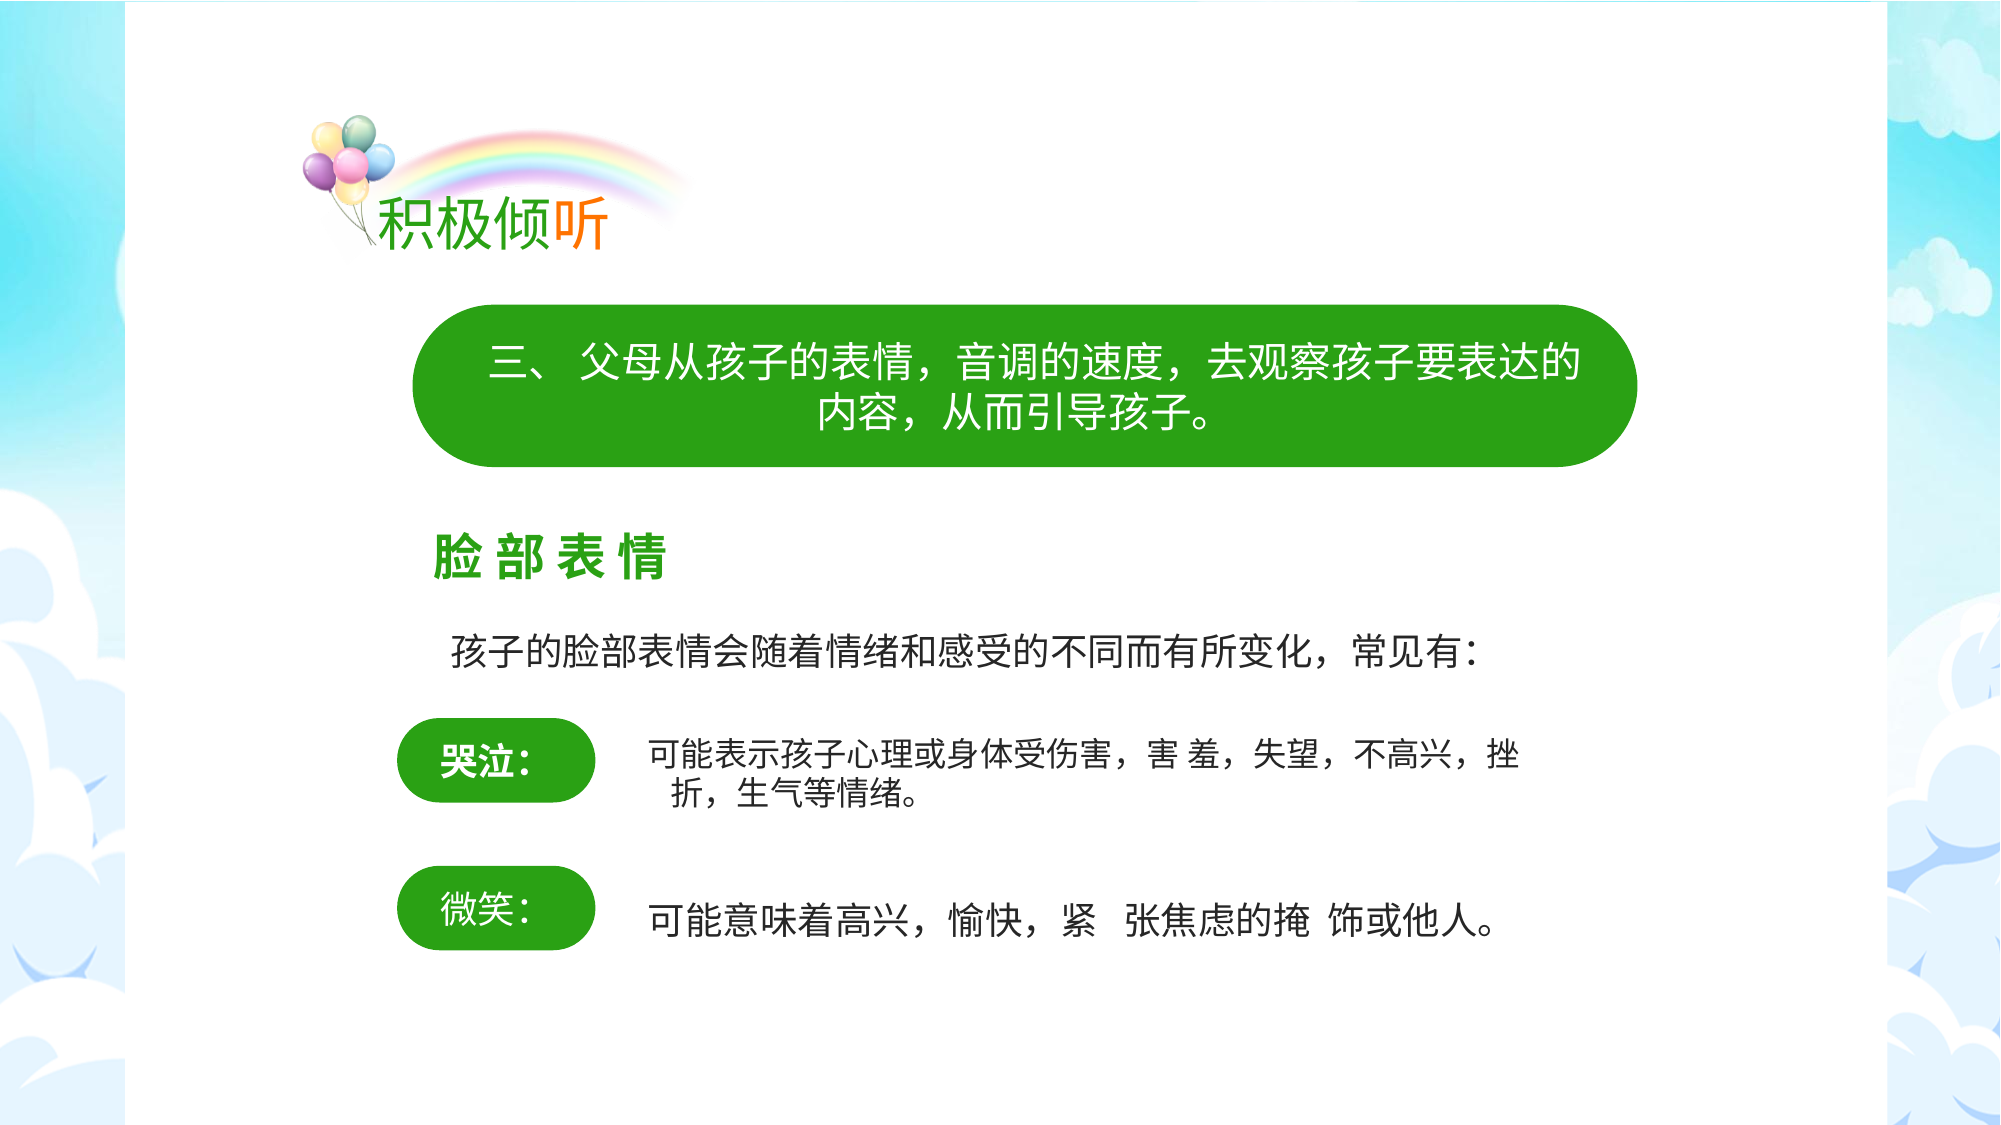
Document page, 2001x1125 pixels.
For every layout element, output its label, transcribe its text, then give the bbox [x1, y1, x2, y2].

text_box 孩子的脸部表情会随着情绪和感受的不同而有所变化，常见有： [418, 626, 1666, 682]
text_box 哭泣： [397, 718, 596, 803]
text_box 脸 部 表 情 [419, 518, 683, 593]
text_box 三、 父母从孩子的表情，音调的速度，去观察孩子要表达的内容，从而引导孩子。 [412, 304, 1638, 468]
text_box 可能意味着高兴，愉快，紧 张焦虑的掩 饰或他人。 [632, 895, 1533, 951]
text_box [251, 96, 771, 273]
text_box 微笑： [397, 865, 596, 951]
picture [0, 0, 2000, 1125]
text_box 可能表示孩子心理或身体受伤害，害 羞，失望，不高兴，挫 折，生气等情绪。 [632, 725, 1558, 820]
